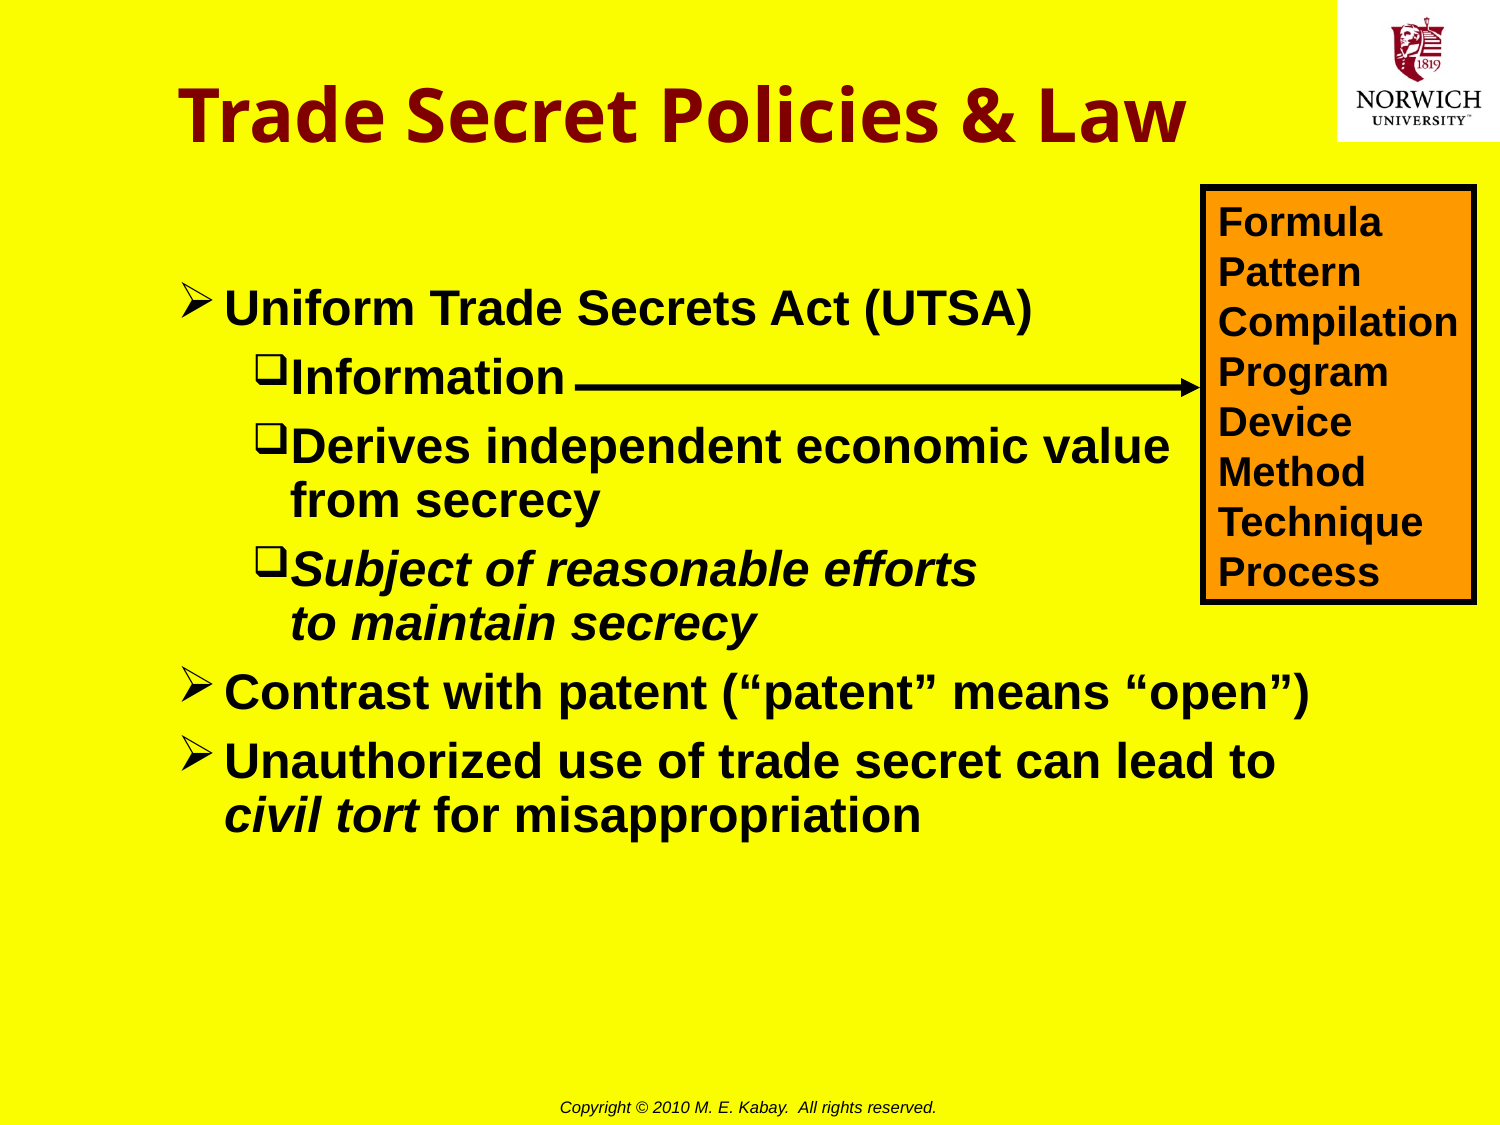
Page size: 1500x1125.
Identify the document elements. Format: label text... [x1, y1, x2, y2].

picture [1337, 0, 1500, 142]
text_box Formula Pattern Compilation Program Device Method Technique Process [1203, 187, 1474, 603]
list Uniform Trade Secrets Act (UTSA) Information Derives independent economic value from secrecy Subject of reasonable efforts to maintain secrecy Contrast with patent (“patent” means “open”) Unauthorized use of trade secret can lead to civil tort for misappropriation [161, 274, 1339, 1039]
title Trade Secret Policies & Law [161, 24, 1339, 213]
text_box [574, 381, 1201, 394]
